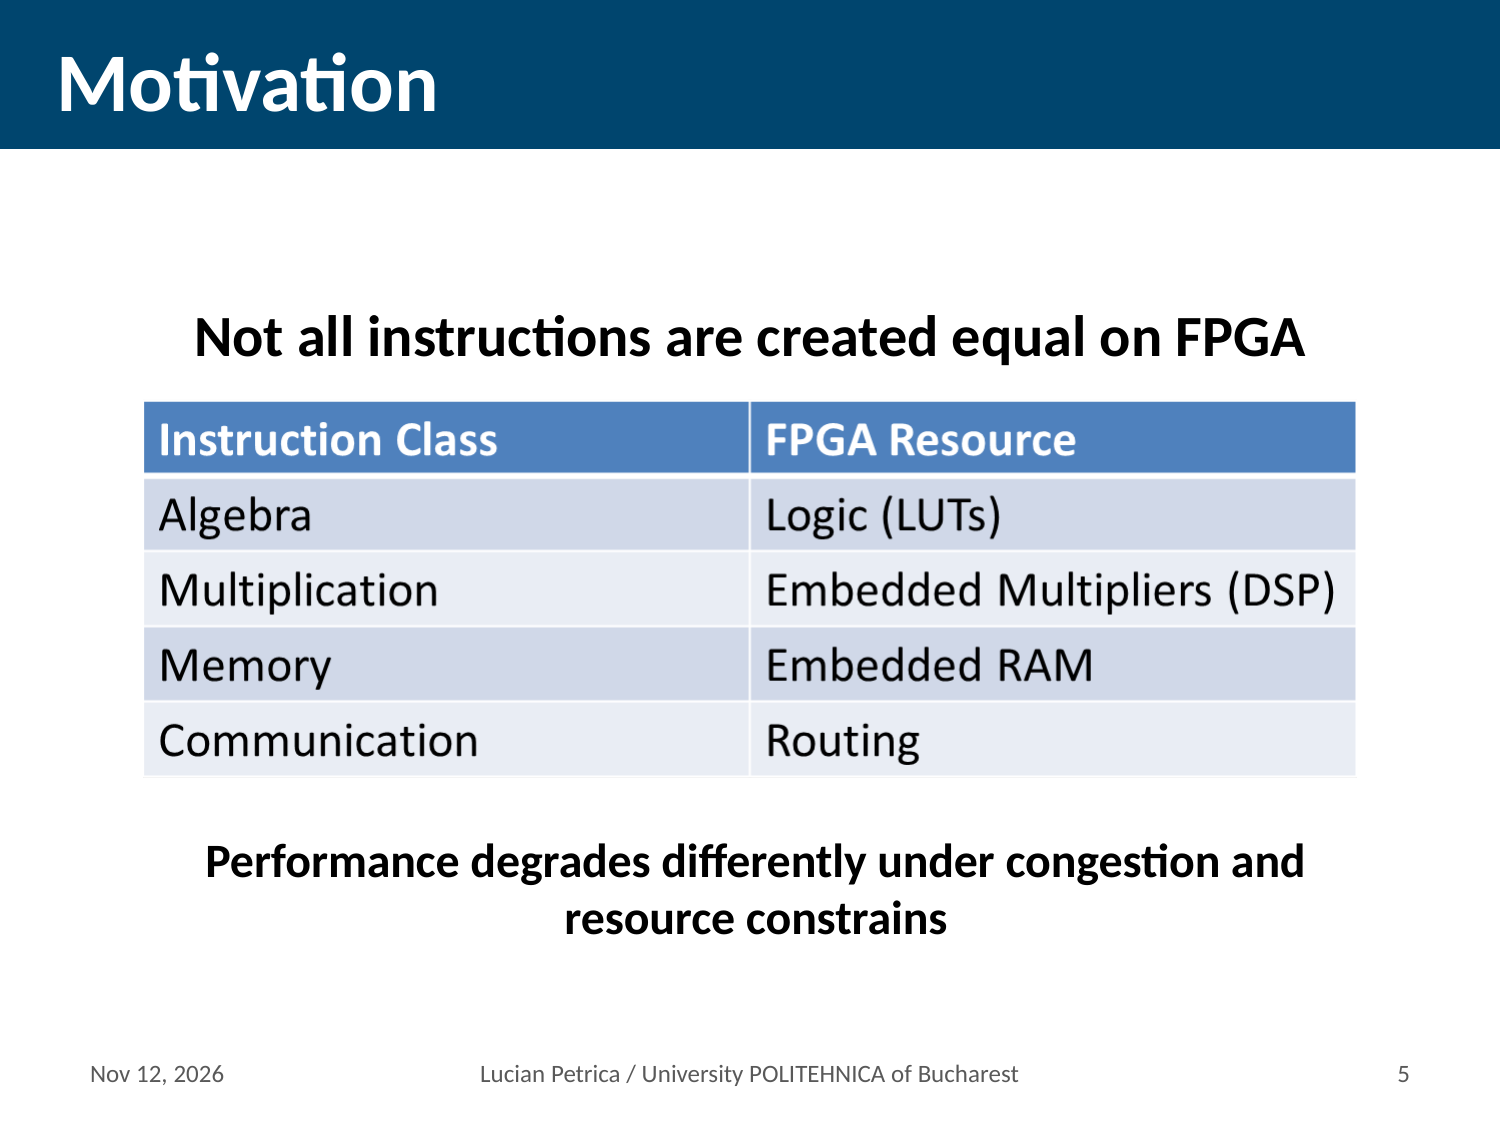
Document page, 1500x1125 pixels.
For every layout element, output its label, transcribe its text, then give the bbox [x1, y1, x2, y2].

footer Lucian Petrica / University POLITEHNICA of Bucharest [277, 1042, 1223, 1103]
slide_number 11-Mar-15 [75, 1042, 254, 1103]
title Motivation [41, 15, 1459, 142]
picture [143, 393, 1357, 799]
list Not all instructions are created equal on FPGA [176, 290, 1324, 392]
slide_number 4 [1246, 1042, 1425, 1103]
text_box Performance degrades differently under congestion and resource constrains [159, 822, 1353, 953]
